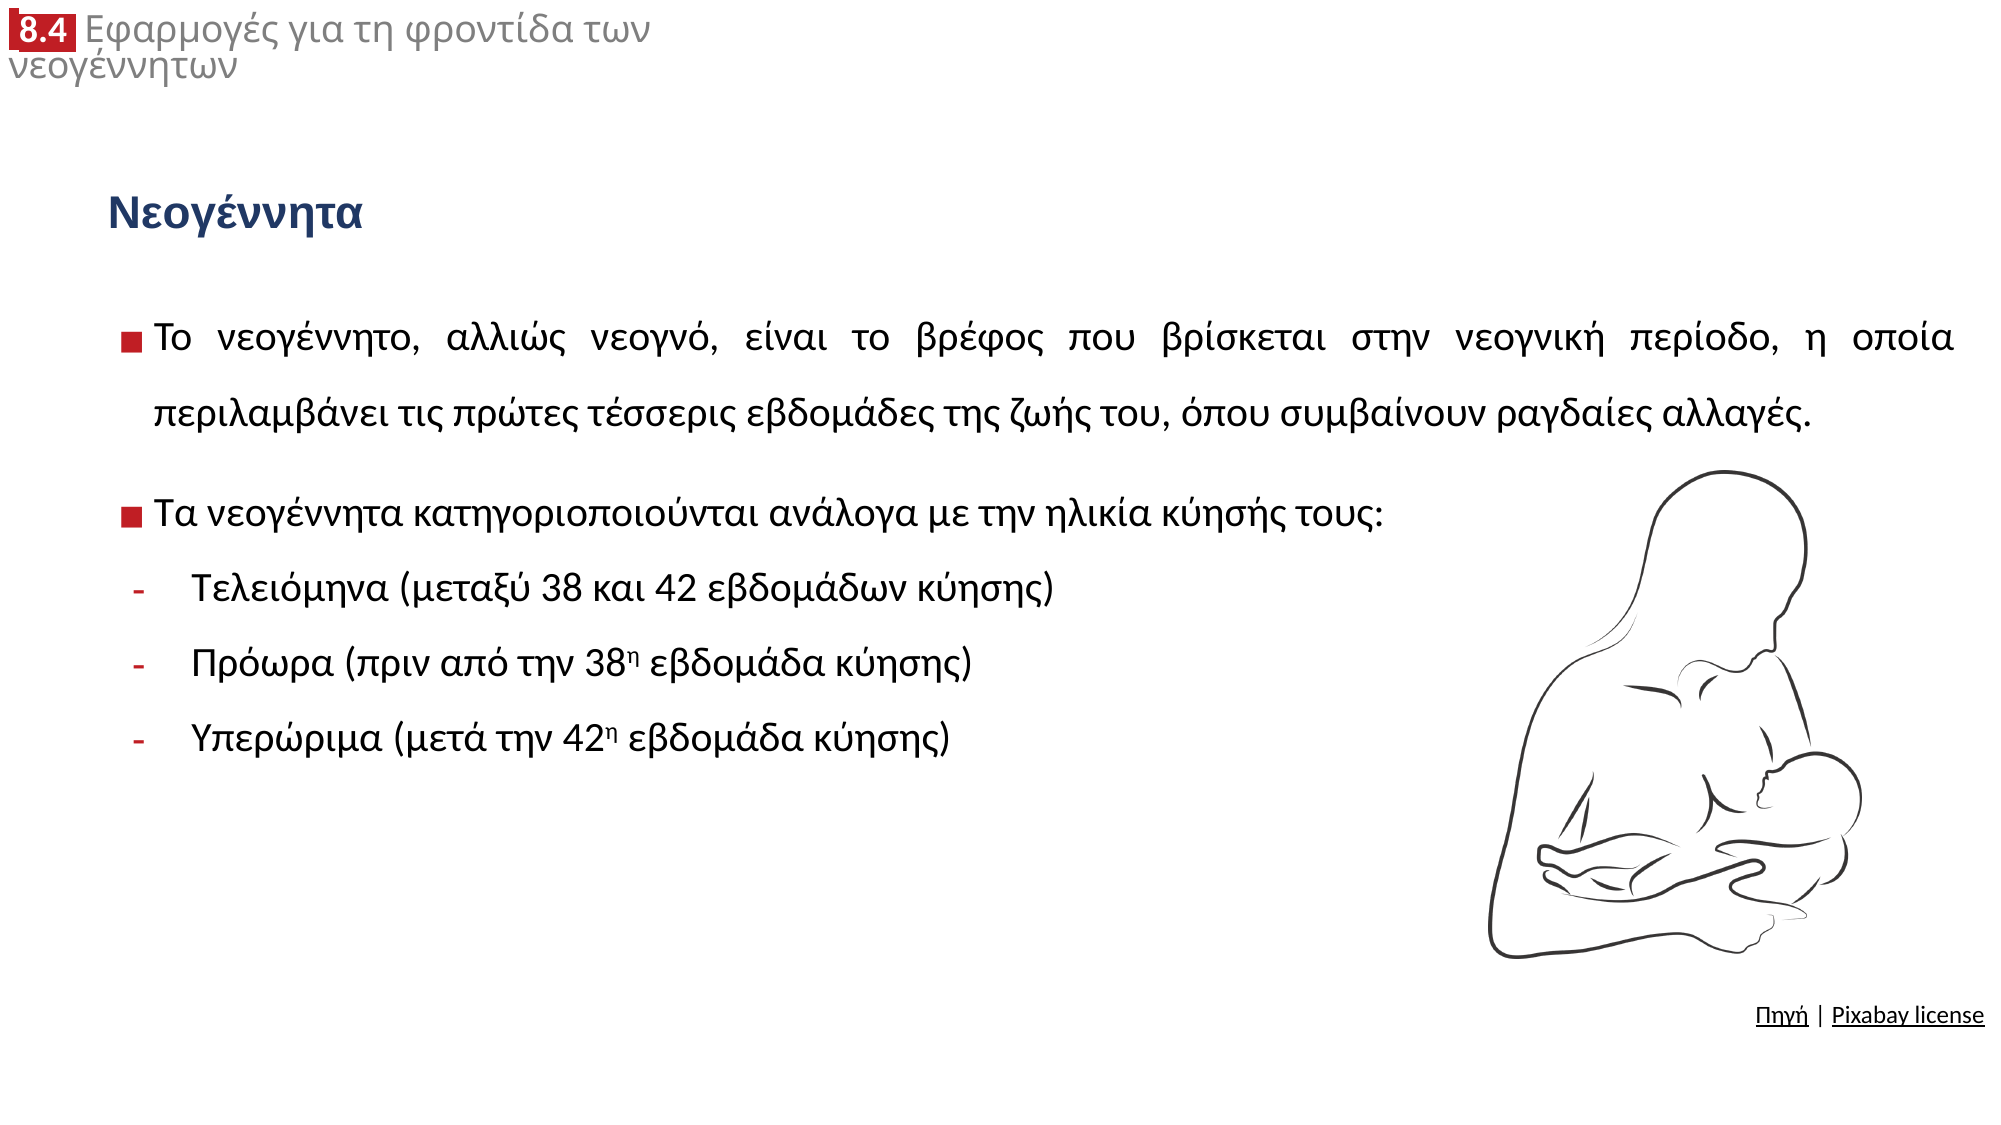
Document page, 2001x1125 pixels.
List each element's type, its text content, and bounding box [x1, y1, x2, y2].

text_box Πηγή | Pixabay license [1604, 991, 2000, 1037]
picture [1488, 470, 1862, 959]
text_box Νεογέννητα [92, 160, 1908, 260]
list Το νεογέννητο, αλλιώς νεογνό, είναι το βρέφος που βρίσκεται στην νεογνική περίοδο, η οποία περιλαμβάνει τις πρώτες τέσσερις εβδομάδες της ζωής του, όπου συμβαίνουν ραγδαίες αλλαγές. Τα νεογέννητα κατηγοριοποιούνται ανάλογα με την ηλικία κύησής τους: Τελειόμηνα (μεταξύ 38 και 42 εβδομάδων κύησης) Πρόωρα (πριν από την 38η εβδομάδα κύησης) Υπερώριμα (μετά την 42η εβδομάδα κύησης) [101, 276, 1971, 934]
